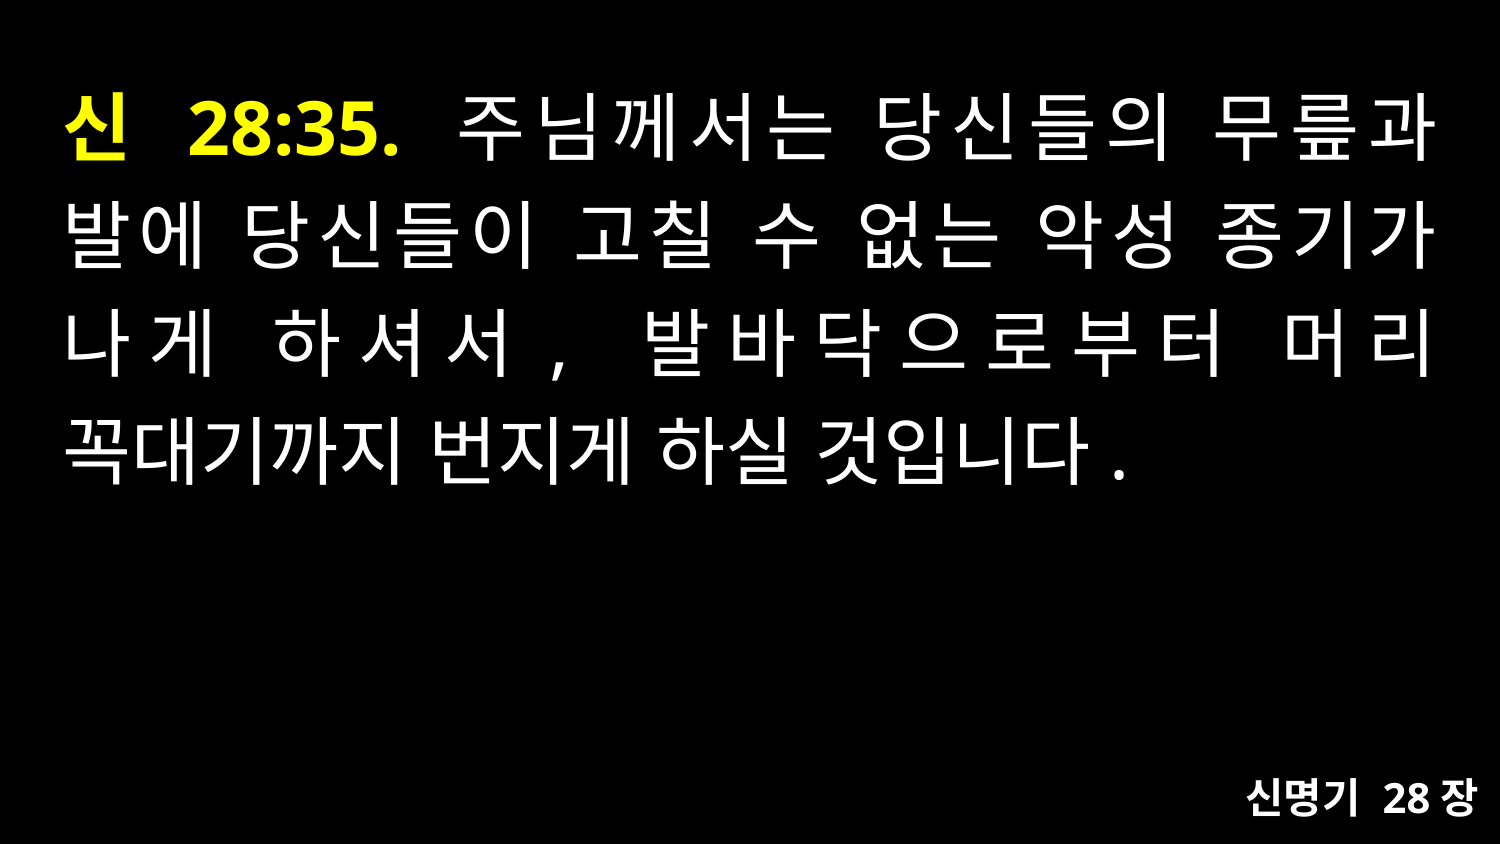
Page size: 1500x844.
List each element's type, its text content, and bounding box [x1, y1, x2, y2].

subtitle 신명기 28장 [916, 770, 1500, 844]
title 신 28:35. 주님께서는 당신들의 무릎과 발에 당신들이 고칠 수 없는 악성 종기가 나게 하셔서, 발바닥으로부터 머리 꼭대기까지 번지게 하실 것입니다. [0, 0, 1500, 844]
